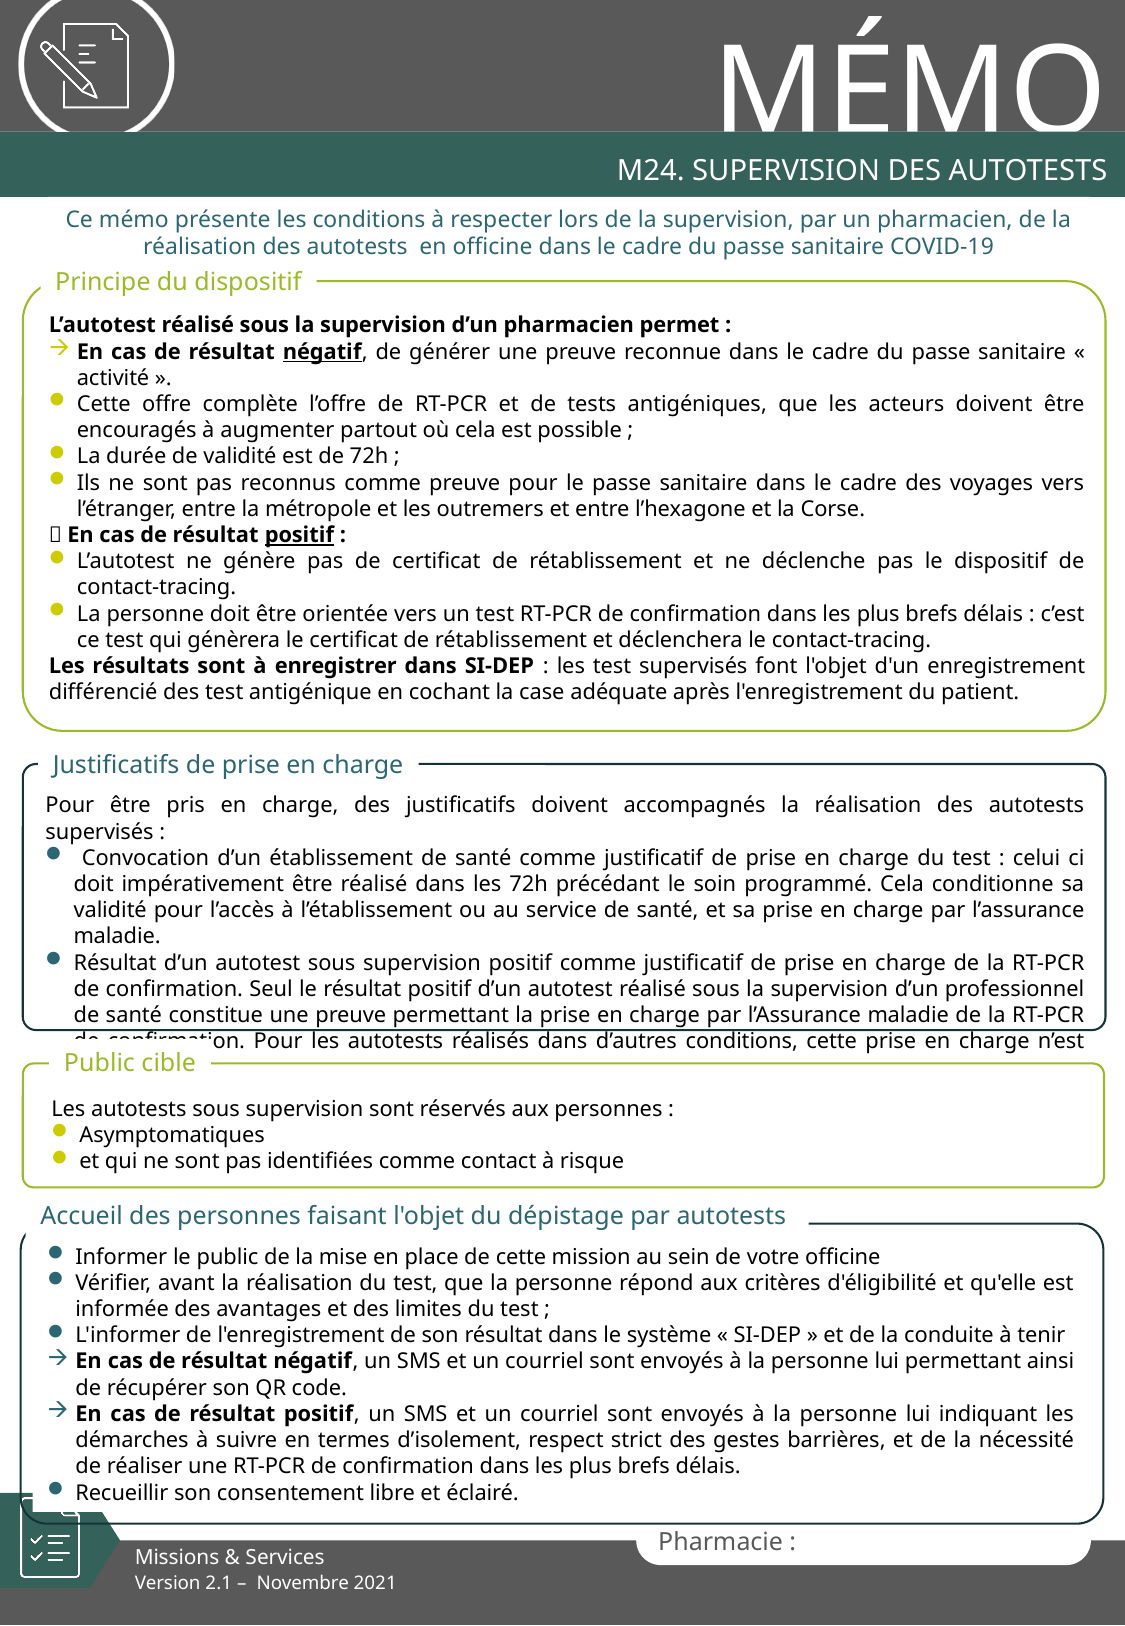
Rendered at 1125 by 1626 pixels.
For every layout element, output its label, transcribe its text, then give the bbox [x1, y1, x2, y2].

text_box L’autotest réalisé sous la supervision d’un pharmacien permet : En cas de résultat négatif, de générer une preuve reconnue dans le cadre du passe sanitaire « activité ». Cette offre complète l’offre de RT-PCR et de tests antigéniques, que les acteurs doivent être encouragés à augmenter partout où cela est possible ; La durée de validité est de 72h ; Ils ne sont pas reconnus comme preuve pour le passe sanitaire dans le cadre des voyages vers l’étranger, entre la métropole et les outremers et entre l’hexagone et la Corse.  En cas de résultat positif : L’autotest ne génère pas de certificat de rétablissement et ne déclenche pas le dispositif de contact-tracing. La personne doit être orientée vers un test RT-PCR de confirmation dans les plus brefs délais : c’est ce test qui génèrera le certificat de rétablissement et déclenchera le contact-tracing. Les résultats sont à enregistrer dans SI-DEP : les test supervisés font l'objet d'un enregistrement différencié des test antigénique en cochant la case adéquate après l'enregistrement du patient. [33, 303, 1102, 712]
text_box Informer le public de la mise en place de cette mission au sein de votre officine Vérifier, avant la réalisation du test, que la personne répond aux critères d'éligibilité et qu'elle est informée des avantages et des limites du test ; L'informer de l'enregistrement de son résultat dans le système « SI-DEP » et de la conduite à tenir En cas de résultat négatif, un SMS et un courriel sont envoyés à la personne lui permettant ainsi de récupérer son QR code. En cas de résultat positif, un SMS et un courriel sont envoyés à la personne lui indiquant les démarches à suivre en termes d’isolement, respect strict des gestes barrières, et de la nécessité de réaliser une RT-PCR de confirmation dans les plus brefs délais. Recueillir son consentement libre et éclairé. [32, 1234, 1091, 1512]
picture [20, 1506, 80, 1578]
text_box Justificatifs de prise en charge [38, 741, 419, 783]
text_box [419, 762, 1107, 1028]
text_box Accueil des personnes faisant l'objet du dépistage par autotests [25, 1192, 809, 1237]
picture [18, 0, 175, 132]
text_box Public cible [49, 1038, 211, 1084]
text_box [21, 1062, 1106, 1189]
text_box Ce mémo présente les conditions à respecter lors de la supervision, par un pharmacien, de la réalisation des autotests en officine dans le cadre du passe sanitaire COVID-19 [47, 196, 1091, 267]
text_box Principe du dispositif [40, 258, 317, 303]
text_box [317, 280, 1107, 710]
text_box [21, 762, 38, 1030]
text_box Pour être pris en charge, des justificatifs doivent accompagnés la réalisation des autotests supervisés : Convocation d’un établissement de santé comme justificatif de prise en charge du test : celui ci doit impérativement être réalisé dans les 72h précédant le soin programmé. Cela conditionne sa validité pour l’accès à l’établissement ou au service de santé, et sa prise en charge par l’assurance maladie. Résultat d’un autotest sous supervision positif comme justificatif de prise en charge de la RT-PCR de confirmation. Seul le résultat positif d’un autotest réalisé sous la supervision d’un professionnel de santé constitue une preuve permettant la prise en charge par l’Assurance maladie de la RT-PCR de confirmation. Pour les autotests réalisés dans d’autres conditions, cette prise en charge n’est pas assurée. [30, 783, 1102, 1065]
title M24. supervision des Autotests [33, 147, 1123, 195]
text_box [19, 1222, 1105, 1525]
text_box [21, 286, 1101, 732]
